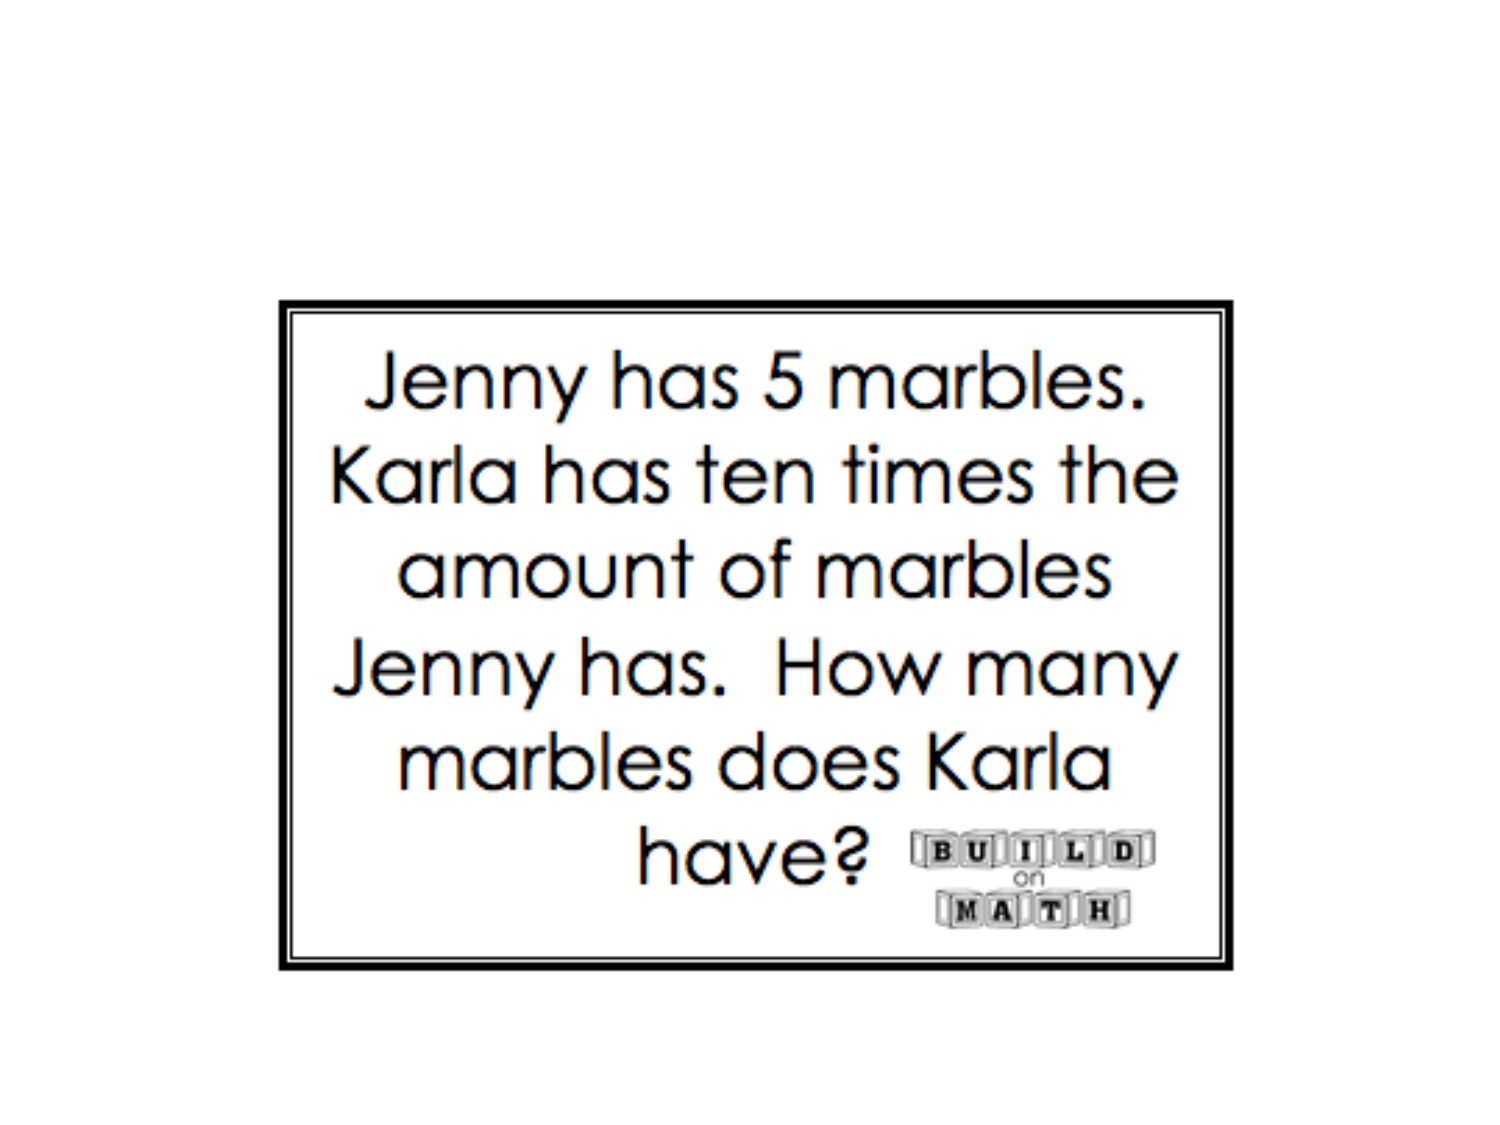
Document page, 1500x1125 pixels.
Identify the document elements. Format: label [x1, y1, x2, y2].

list [74, 262, 1426, 1006]
